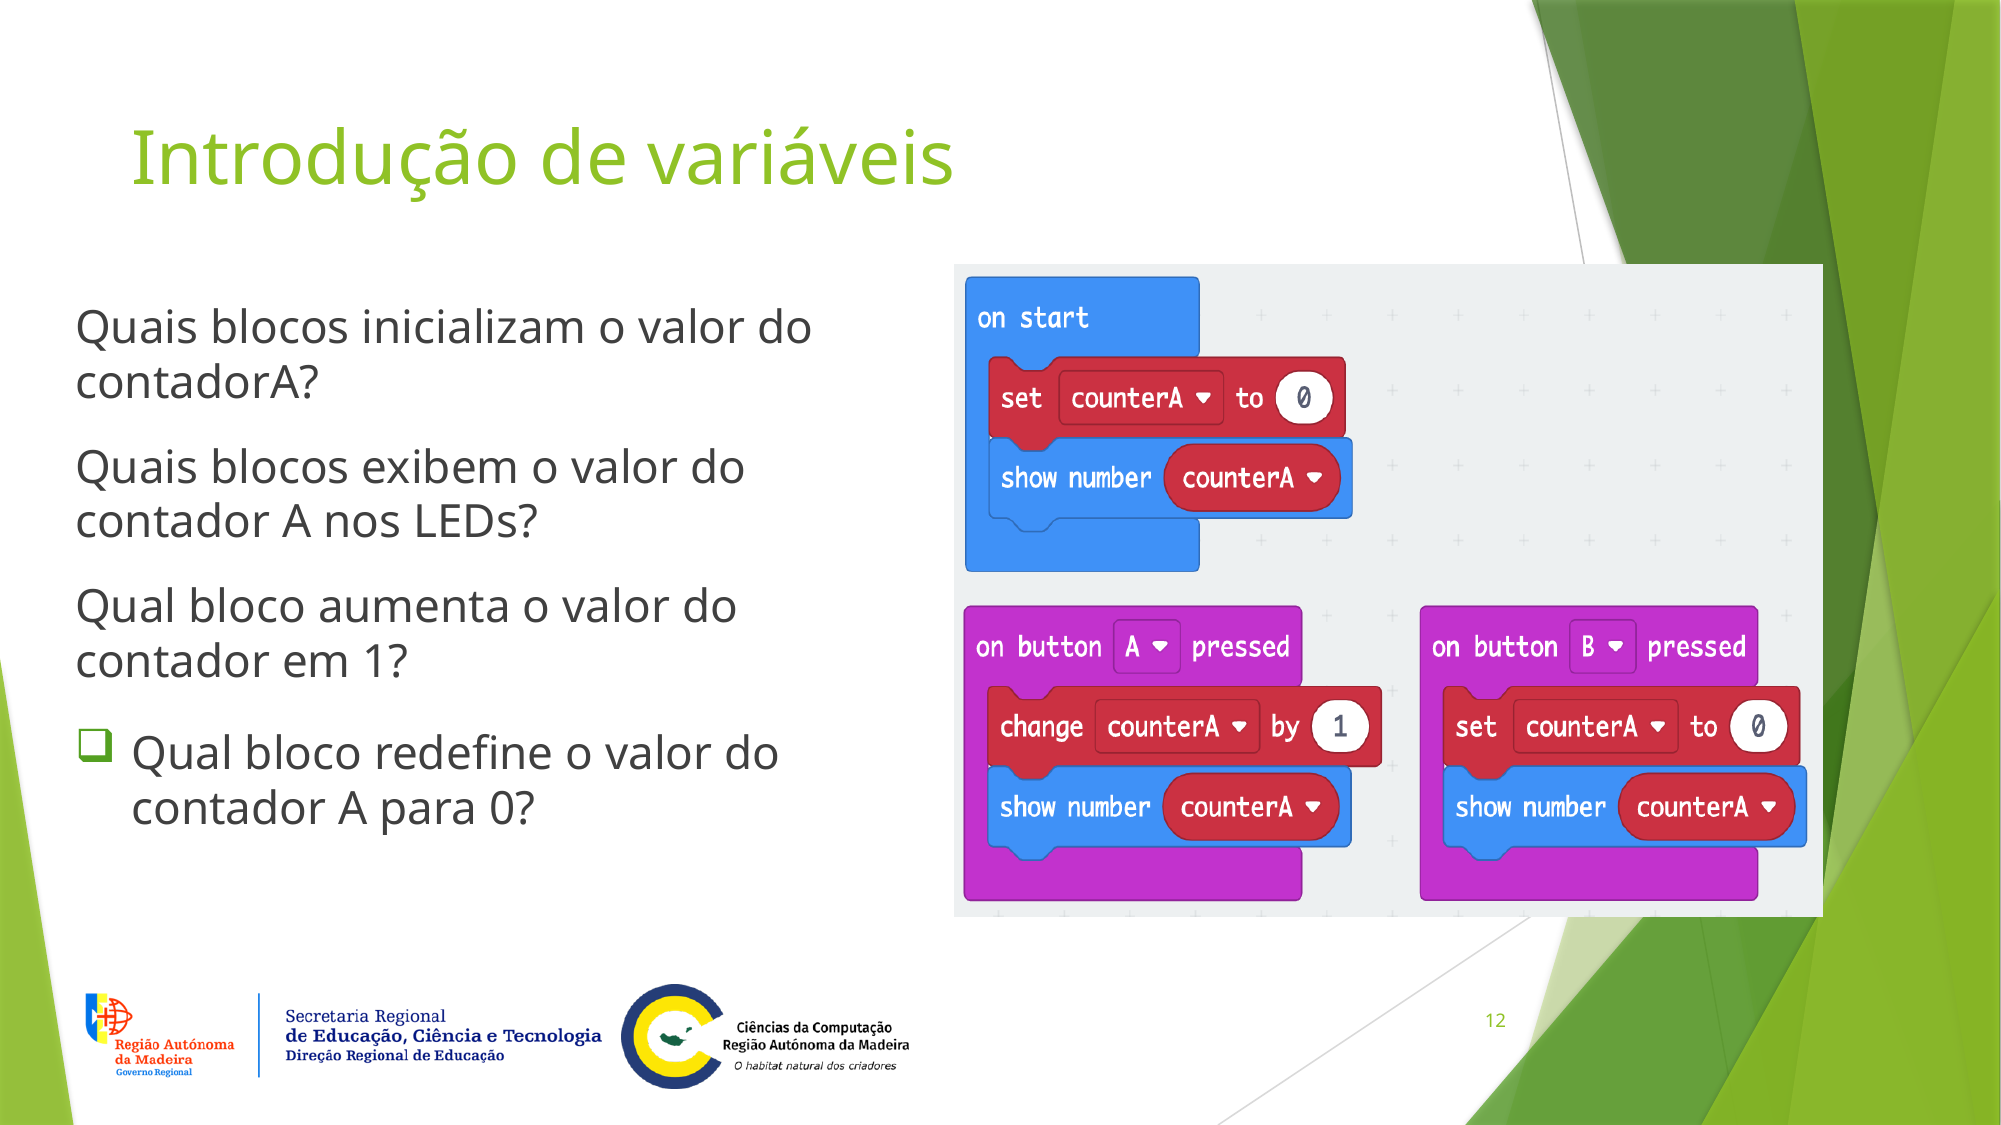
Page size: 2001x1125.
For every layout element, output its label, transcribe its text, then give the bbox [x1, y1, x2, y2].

picture [954, 264, 1824, 918]
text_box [76, 983, 910, 1090]
slide_number 12 [1409, 991, 1522, 1051]
title Introdução de variáveis [111, 99, 1522, 317]
list Quais blocos inicializam o valor do contadorA? Quais blocos exibem o valor do contador A nos LEDs? Qual bloco aumenta o valor do contador em 1? Qual bloco redefine o valor do contador A para 0? [55, 277, 859, 1125]
